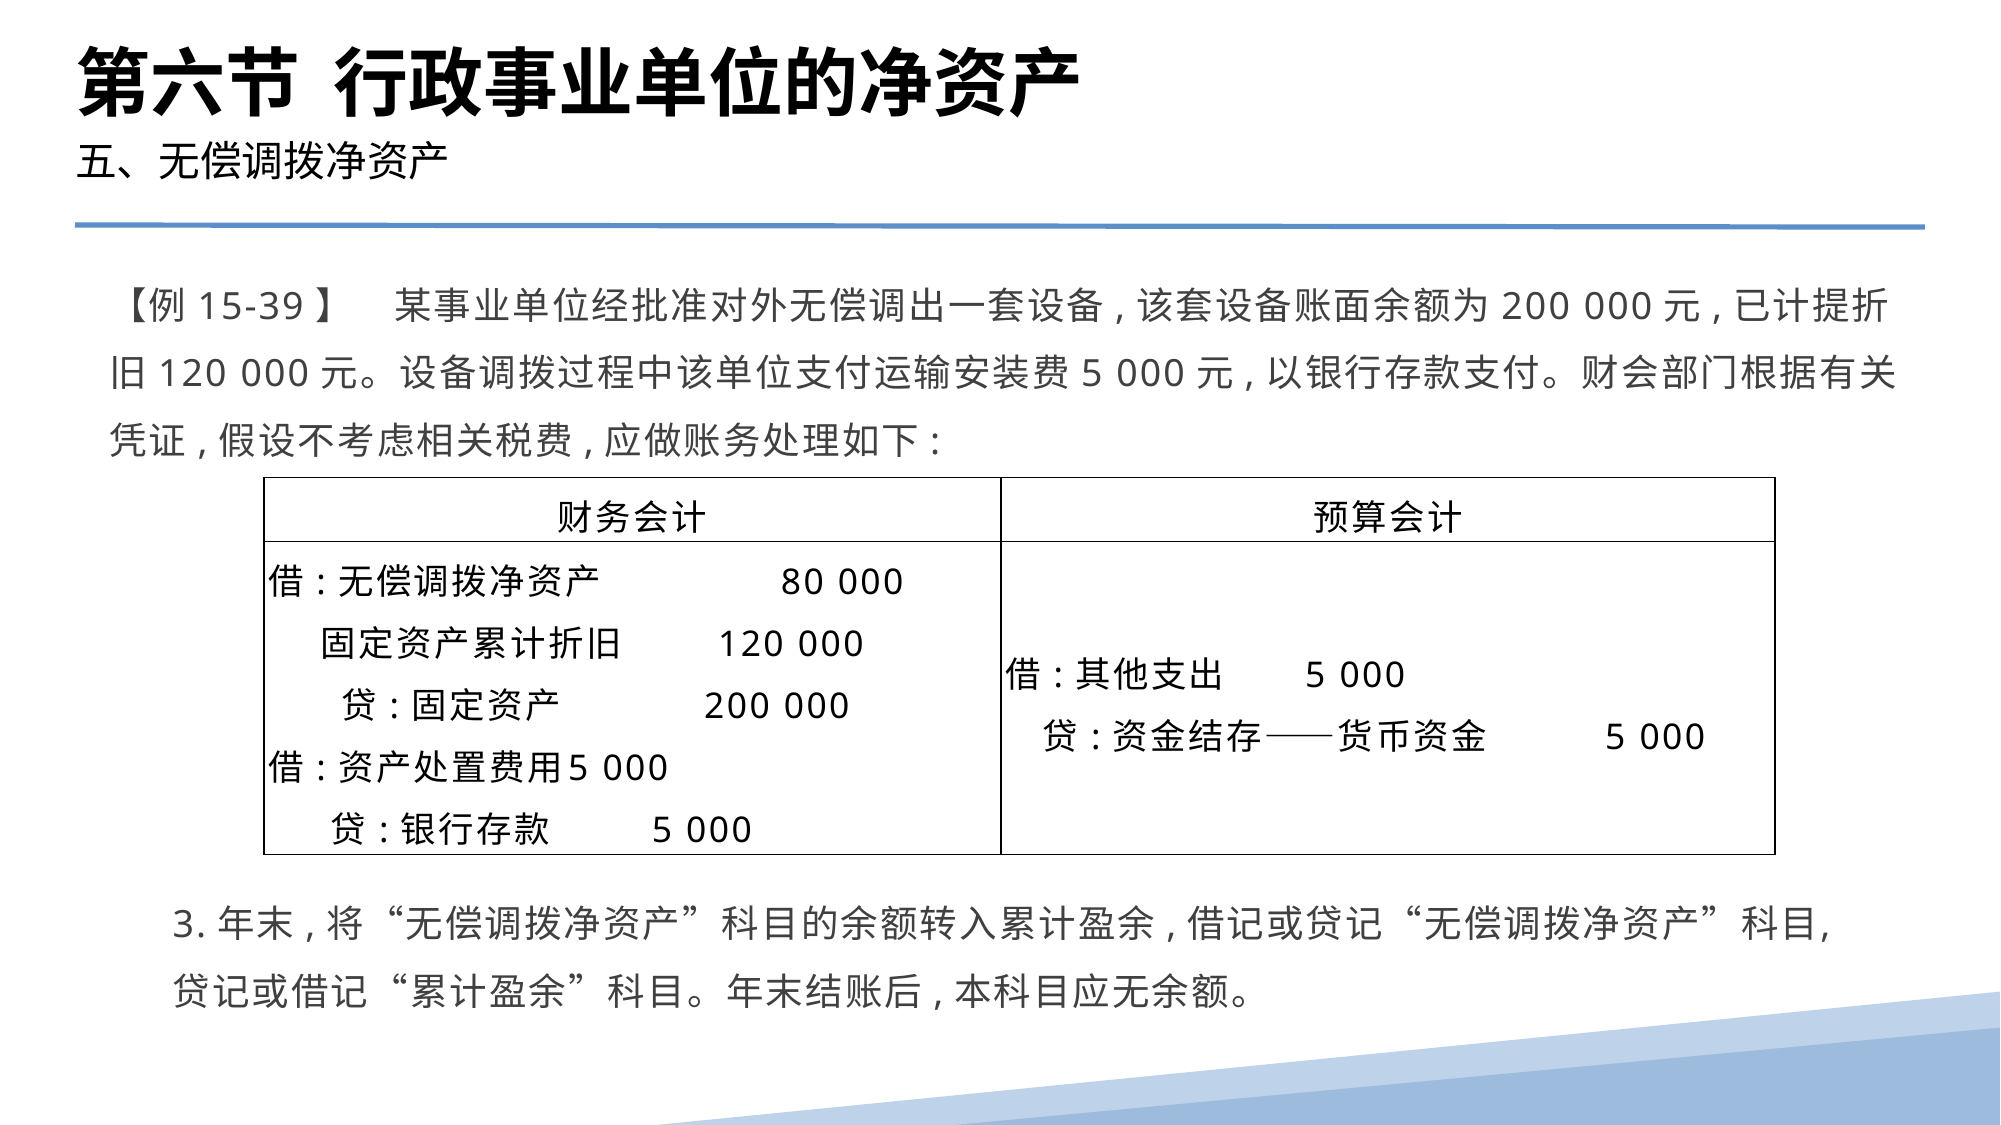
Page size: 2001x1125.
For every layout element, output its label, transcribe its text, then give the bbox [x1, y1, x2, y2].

text_box 3.年末,将“无偿调拨净资产”科目的余额转入累计盈余,借记或贷记“无偿调拨净资产”科目,贷记或借记“累计盈余”科目。年末结账后,本科目应无余额。 [157, 870, 1834, 1069]
text_box 第六节 行政事业单位的净资产 [75, 24, 1925, 124]
text_box 五、无偿调拨净资产 [75, 124, 1925, 200]
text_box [656, 991, 2000, 1125]
table_cell 借:其他支出 5 000 贷:资金结存——货币资金 5 000 [1002, 542, 1774, 854]
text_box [74, 224, 1925, 228]
table_header 预算会计 [1002, 478, 1774, 541]
text_box 【例15-39】 某事业单位经批准对外无偿调出一套设备,该套设备账面余额为200 000元,已计提折旧120 000元。设备调拨过程中该单位支付运输安装费5 000元,以银行存款支付。财会部门根据有关凭证,假设不考虑相关税费,应做账务处理如下: [99, 241, 1925, 480]
table_cell 借:无偿调拨净资产 80 000 固定资产累计折旧 120 000 贷:固定资产 200 000 借:资产处置费用 5 000 贷:银行存款 5 000 [265, 542, 1000, 854]
table_header 财务会计 [265, 478, 1000, 541]
